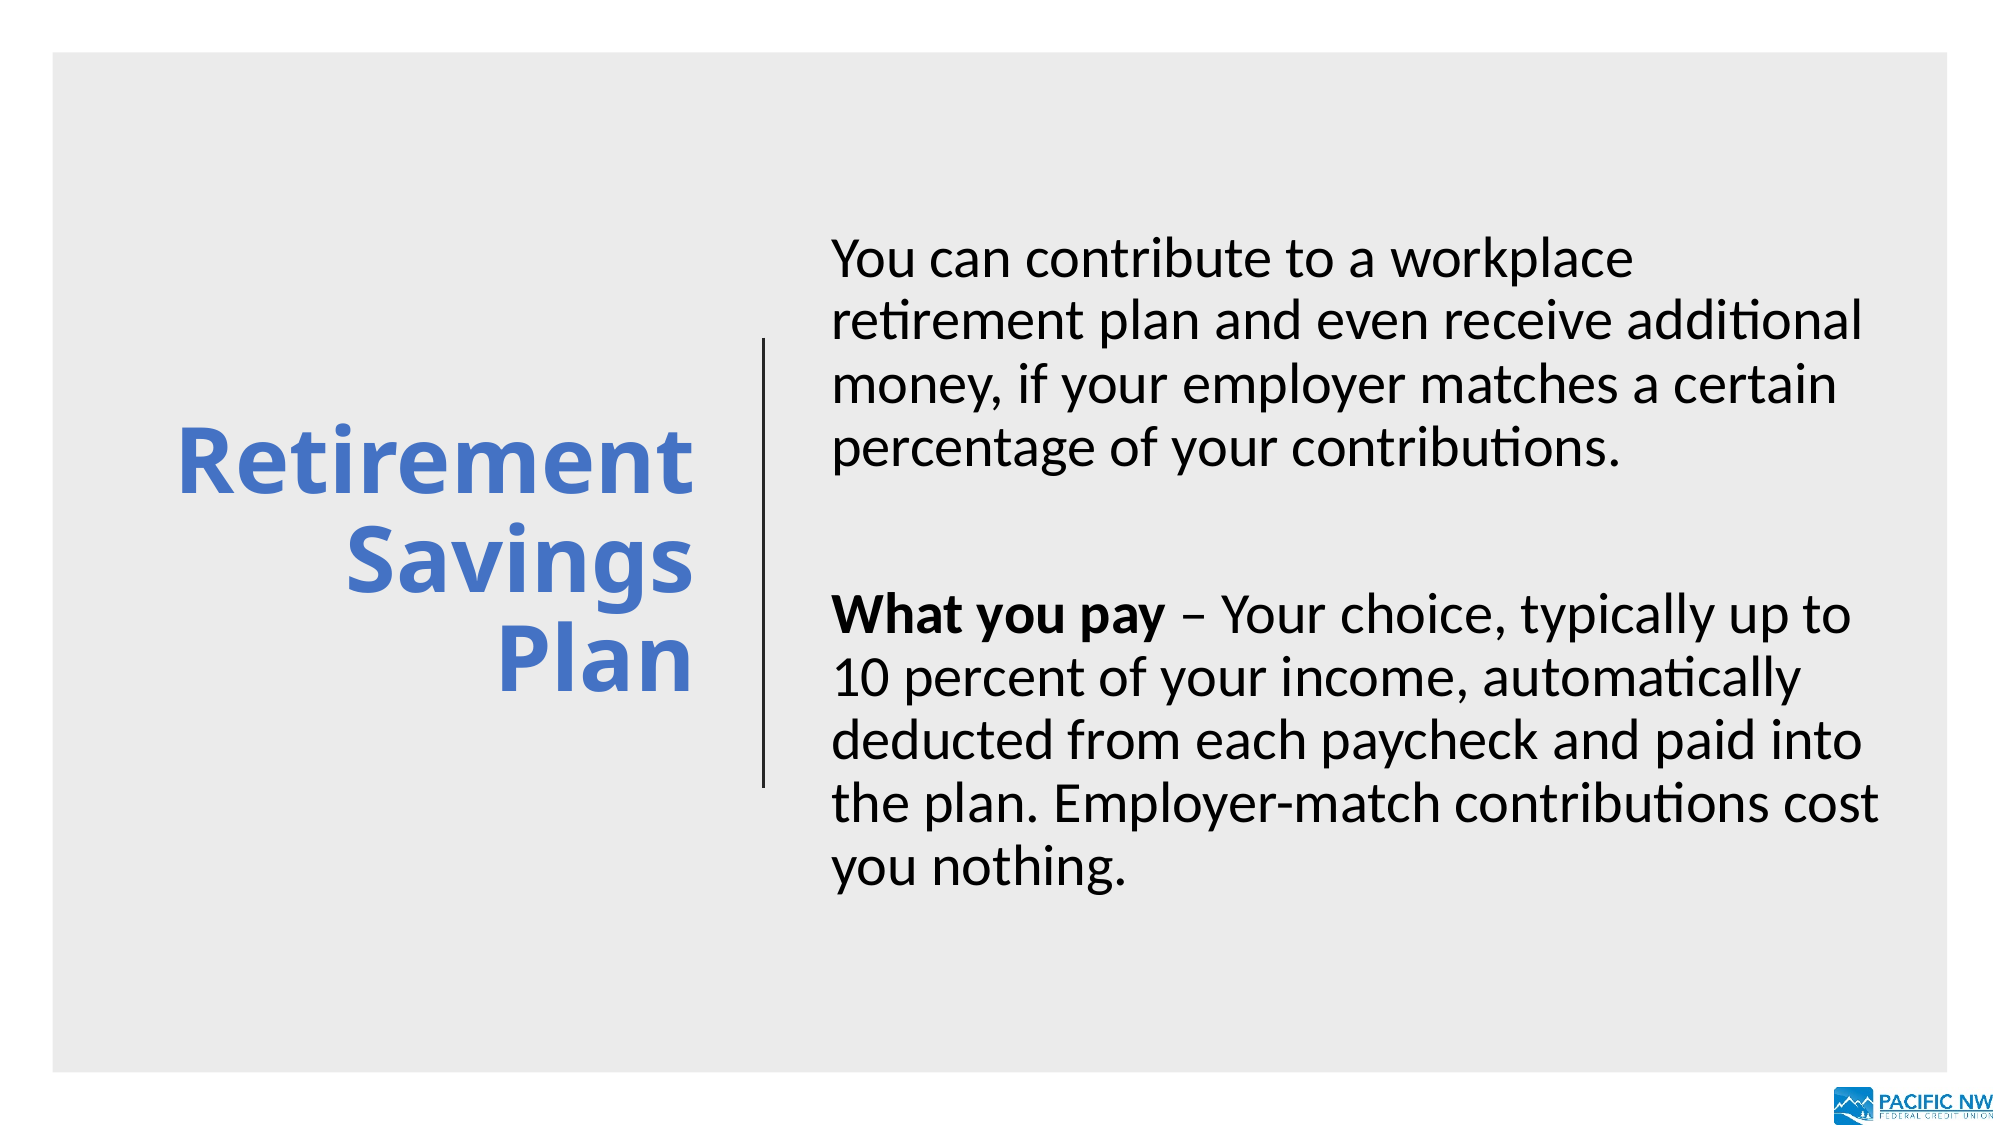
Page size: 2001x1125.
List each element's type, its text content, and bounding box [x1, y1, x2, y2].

title Retirement Savings Plan [137, 158, 711, 967]
text_box [52, 51, 1948, 1073]
list You can contribute to a workplace retirement plan and even receive additional money, if your employer matches a certain percentage of your contributions. What you pay – Your choice, typically up to 10 percent of your income, automatically deducted from each paycheck and paid into the plan. Employer-match contributions cost you nothing. [816, 158, 1901, 967]
picture [1834, 1087, 1993, 1125]
